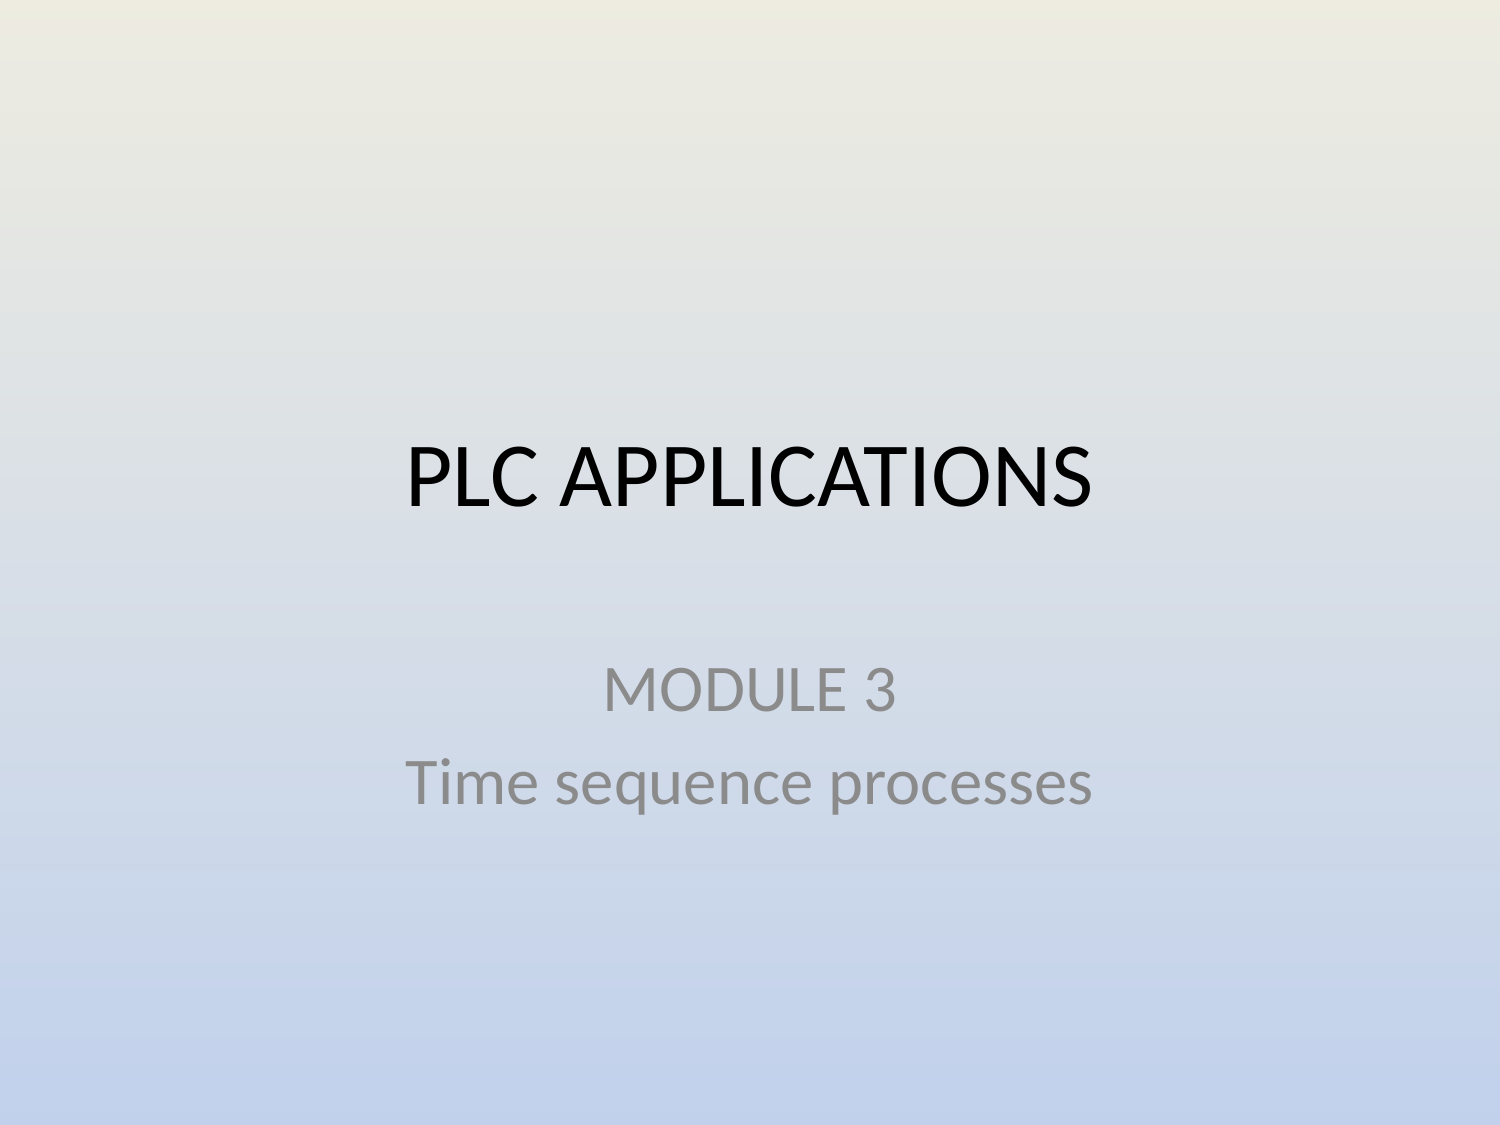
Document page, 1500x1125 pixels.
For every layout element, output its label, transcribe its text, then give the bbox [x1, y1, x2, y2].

subtitle MODULE 3 Time sequence processes [225, 637, 1275, 925]
title PLC APPLICATIONS [112, 349, 1388, 591]
